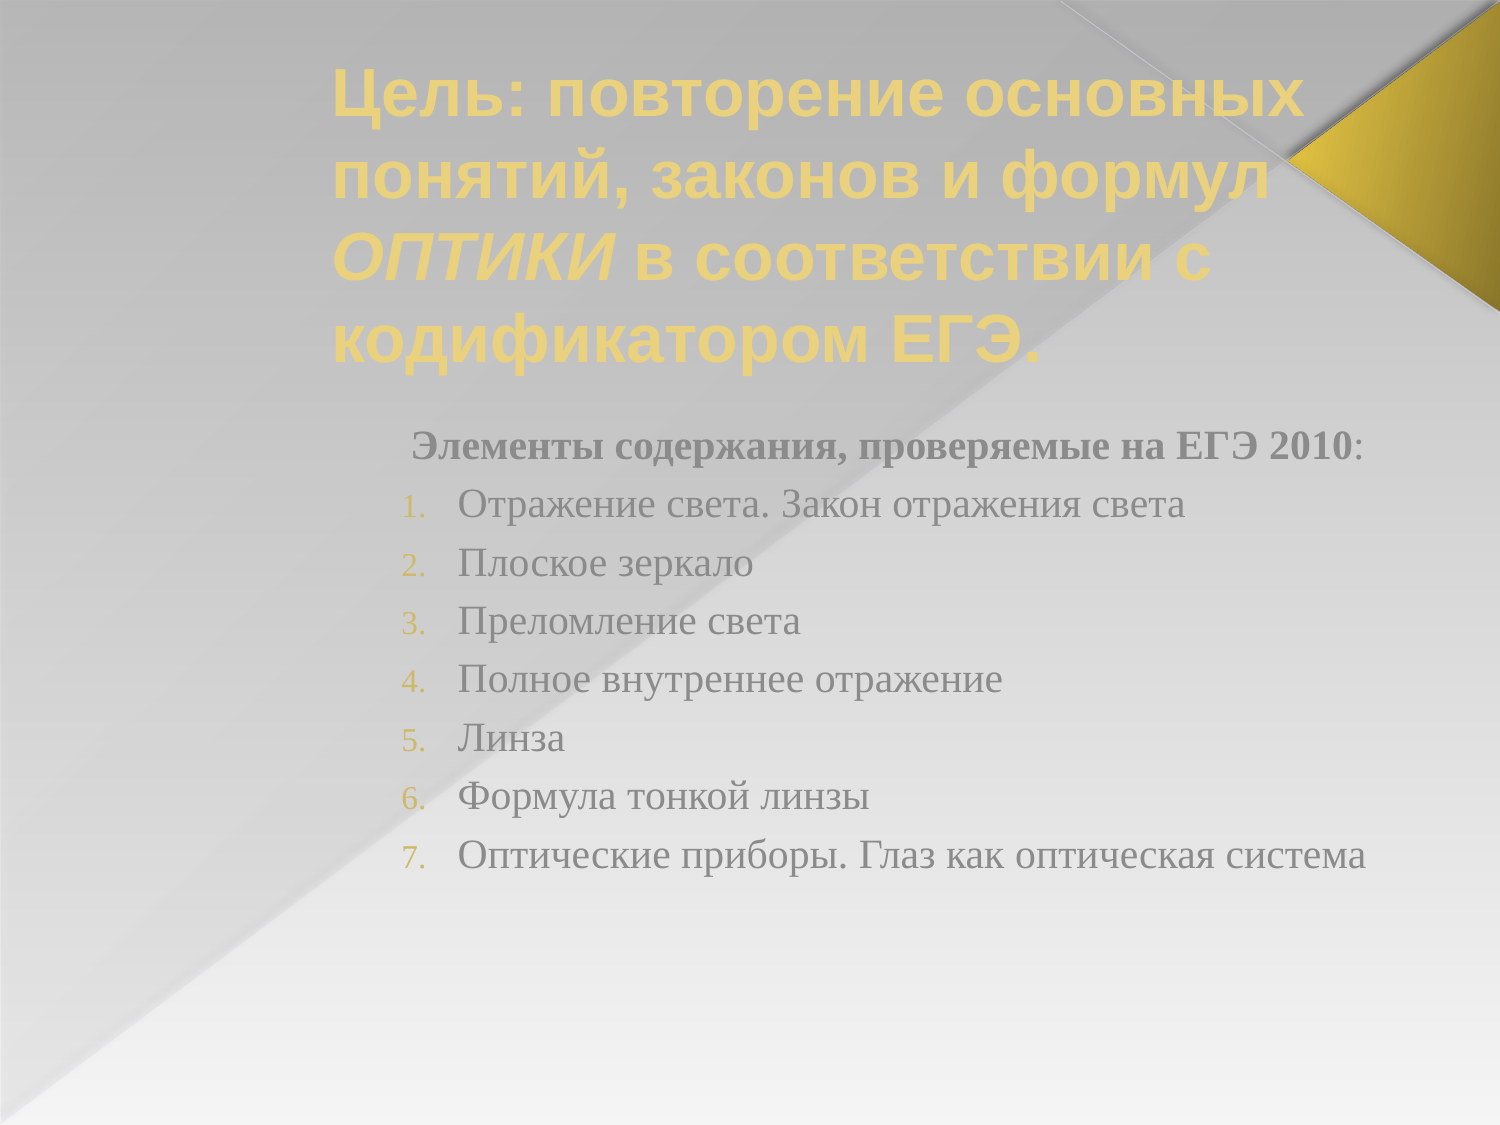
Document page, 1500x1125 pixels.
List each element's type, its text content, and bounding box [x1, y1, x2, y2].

title Цель: повторение основных понятий, законов и формул ОПТИКИ в соответствии с кодификатором ЕГЭ. [316, 37, 1363, 387]
list Элементы содержания, проверяемые на ЕГЭ 2010: Отражение света. Закон отражения света Плоское зеркало Преломление света Полное внутреннее отражение Линза Формула тонкой линзы Оптические приборы. Глаз как оптическая система [386, 410, 1430, 1125]
